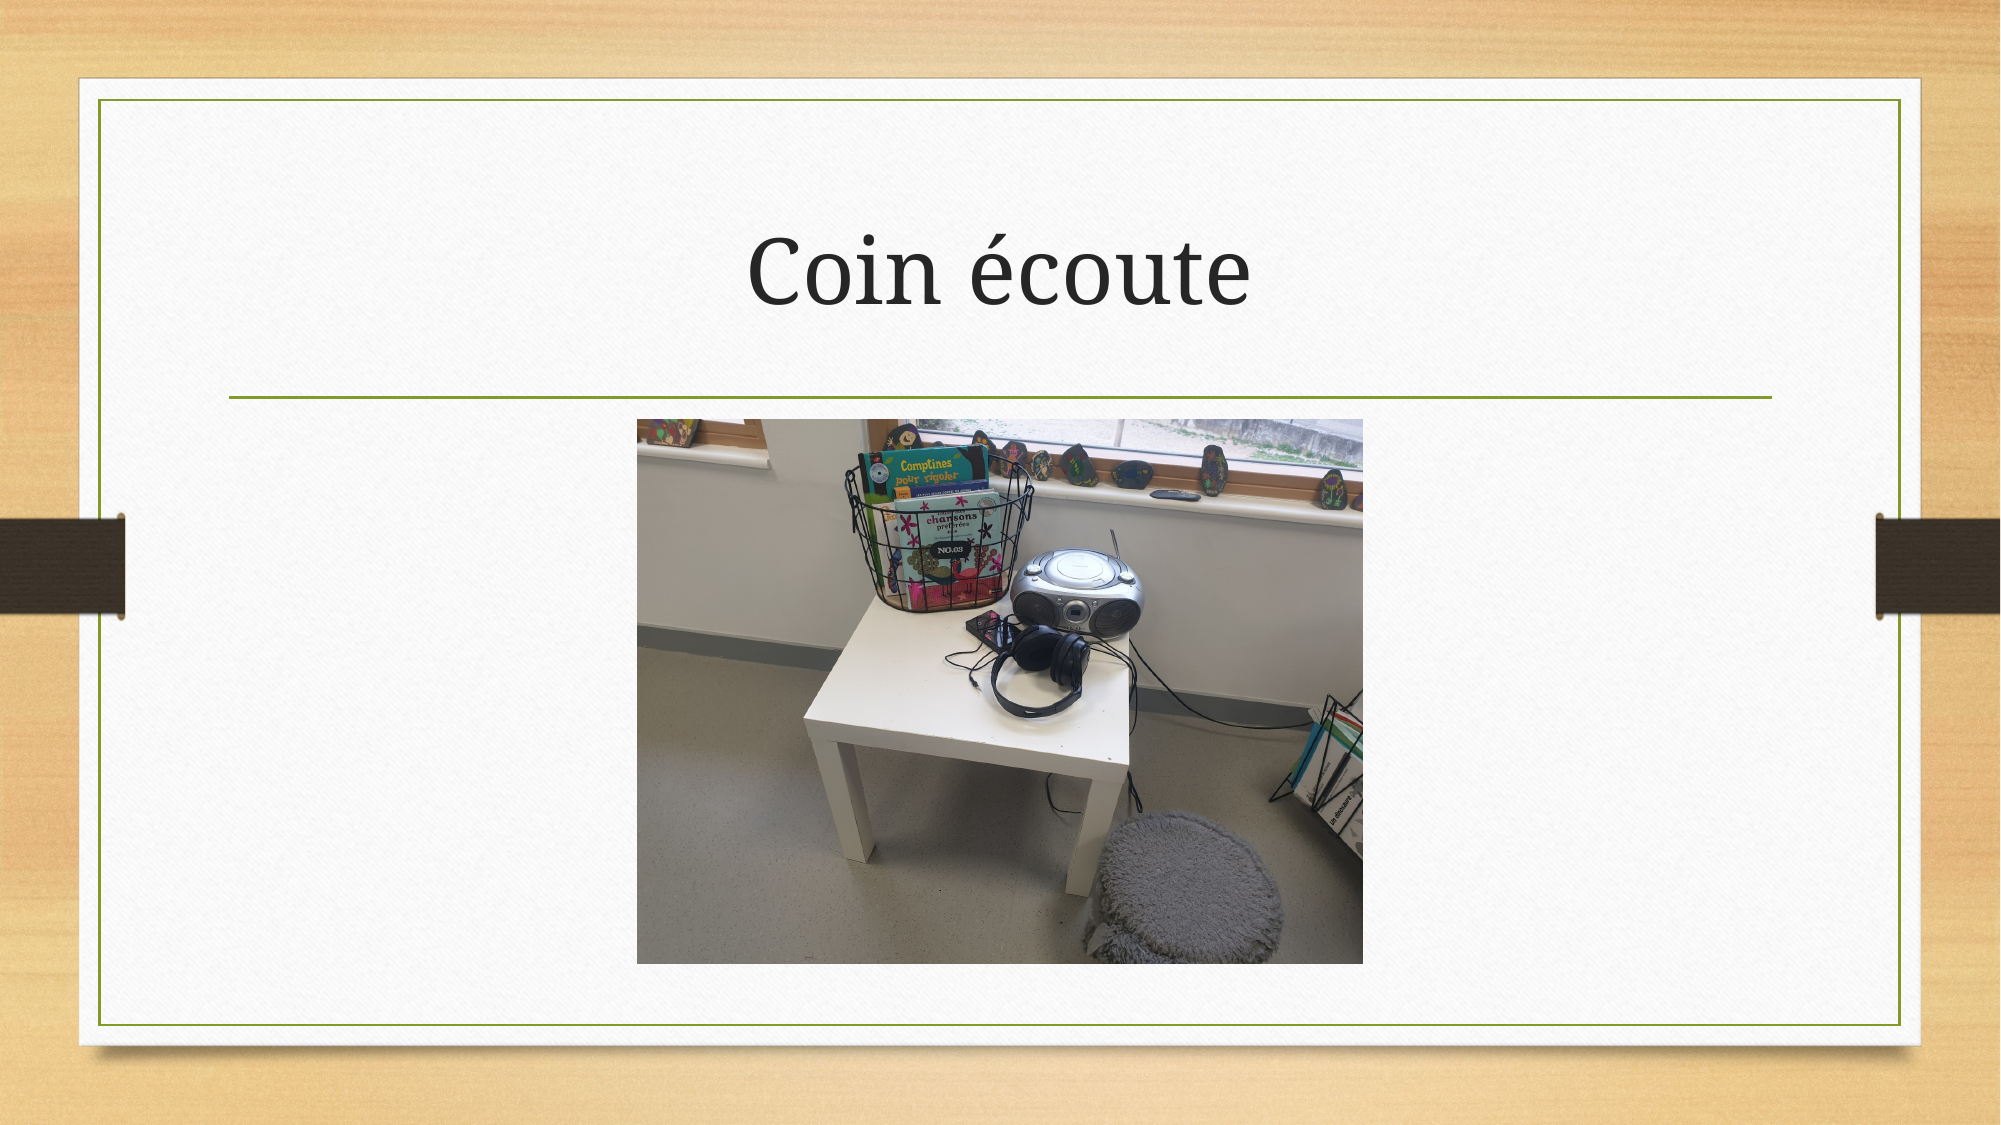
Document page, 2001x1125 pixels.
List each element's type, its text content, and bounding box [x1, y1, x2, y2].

title Coin écoute [212, 161, 1788, 375]
picture [0, 0, 2001, 1125]
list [636, 419, 1363, 964]
